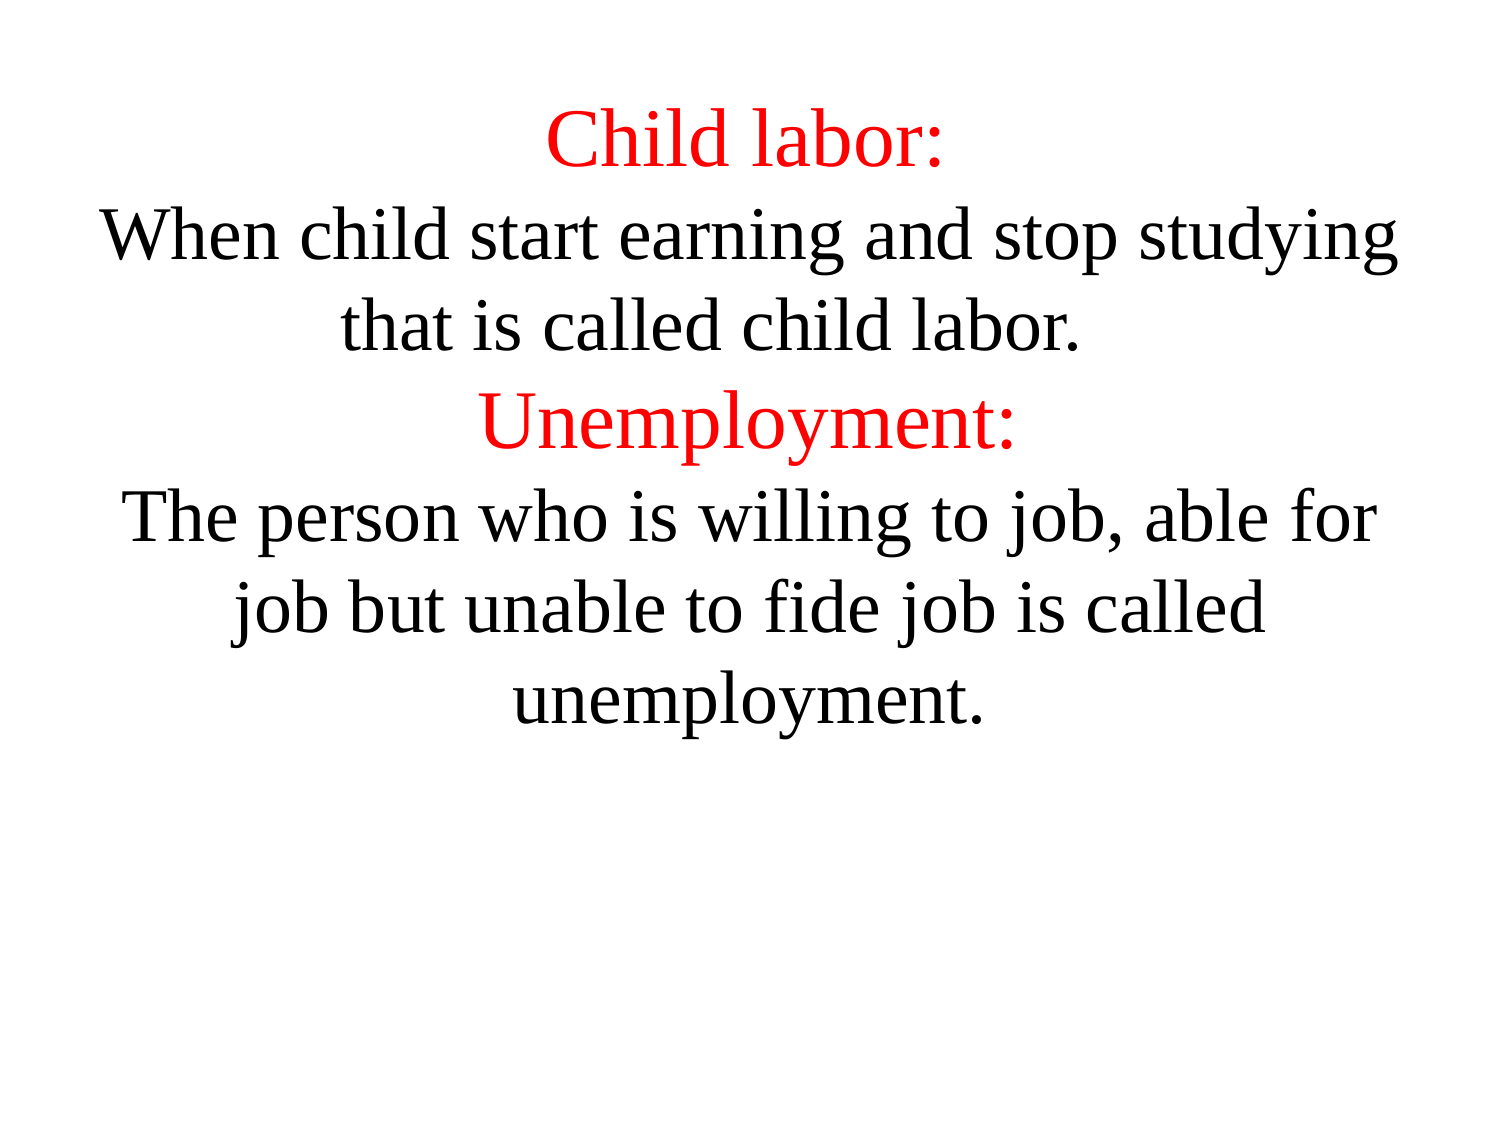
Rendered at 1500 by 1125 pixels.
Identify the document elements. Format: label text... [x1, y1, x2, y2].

title Child labor: When child start earning and stop studying that is called child labor. Unemployment: The person who is willing to job, able for job but unable to fide job is called unemployment. [75, 75, 1425, 838]
